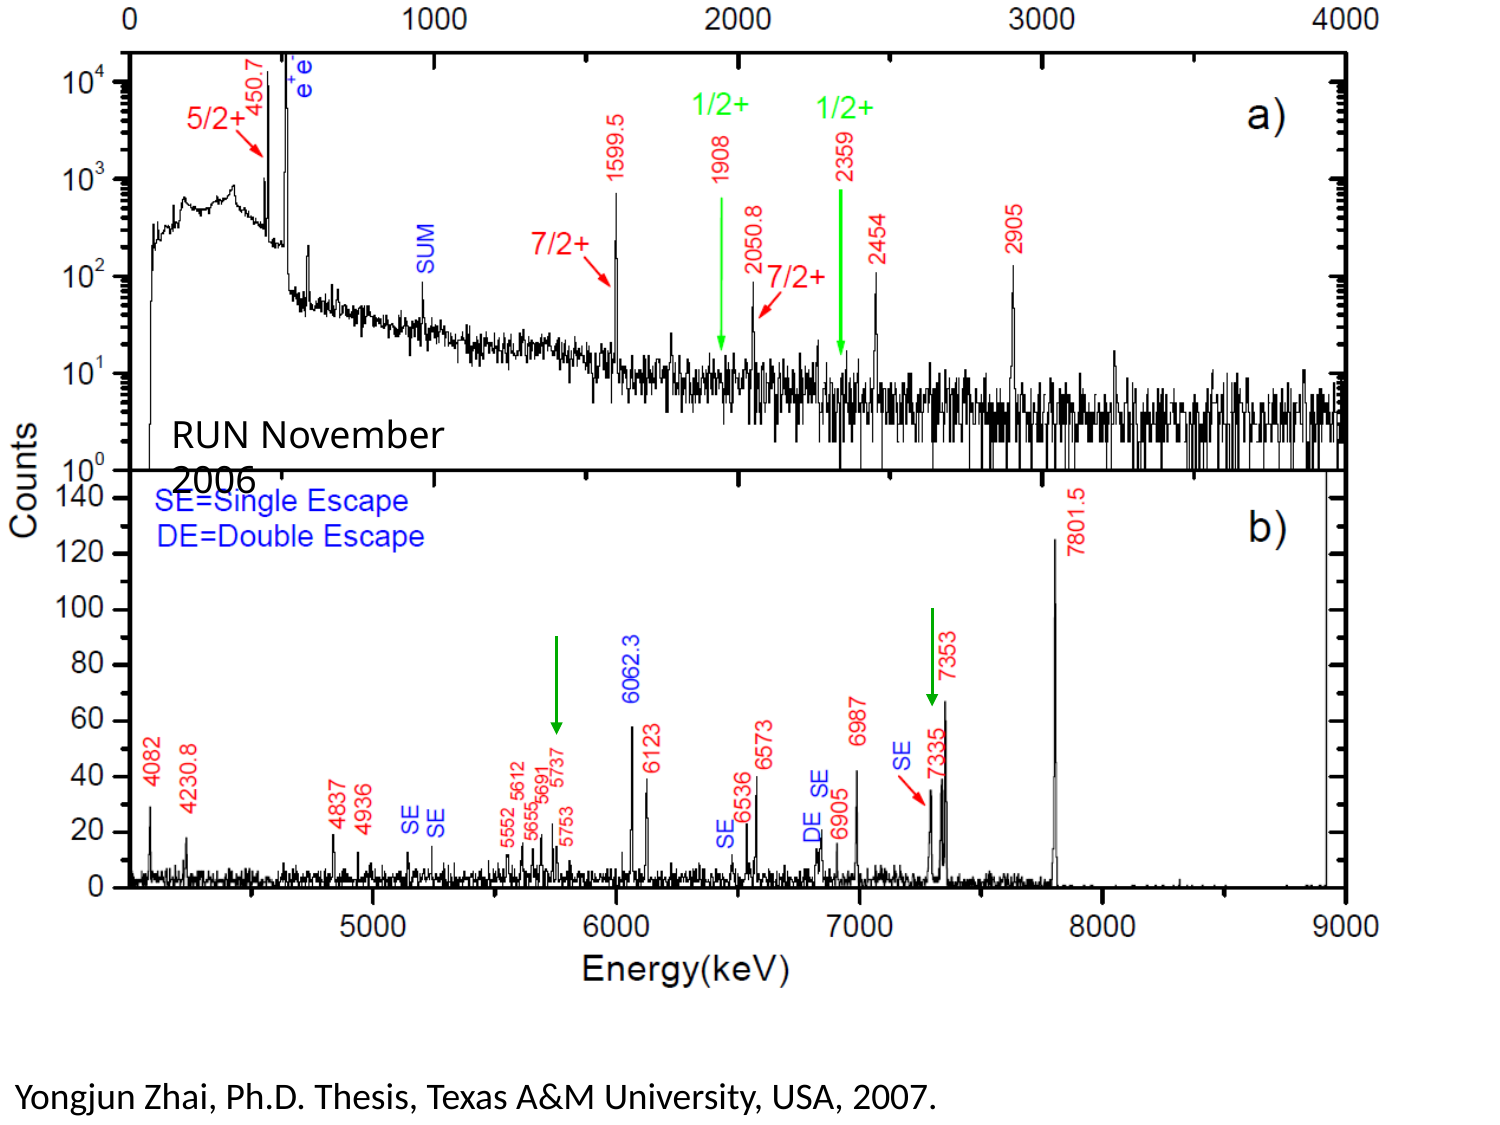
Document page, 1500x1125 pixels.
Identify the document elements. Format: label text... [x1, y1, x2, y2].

text_box Yongjun Zhai, Ph.D. Thesis, Texas A&M University, USA, 2007. [0, 1064, 956, 1125]
picture [0, 0, 1385, 995]
